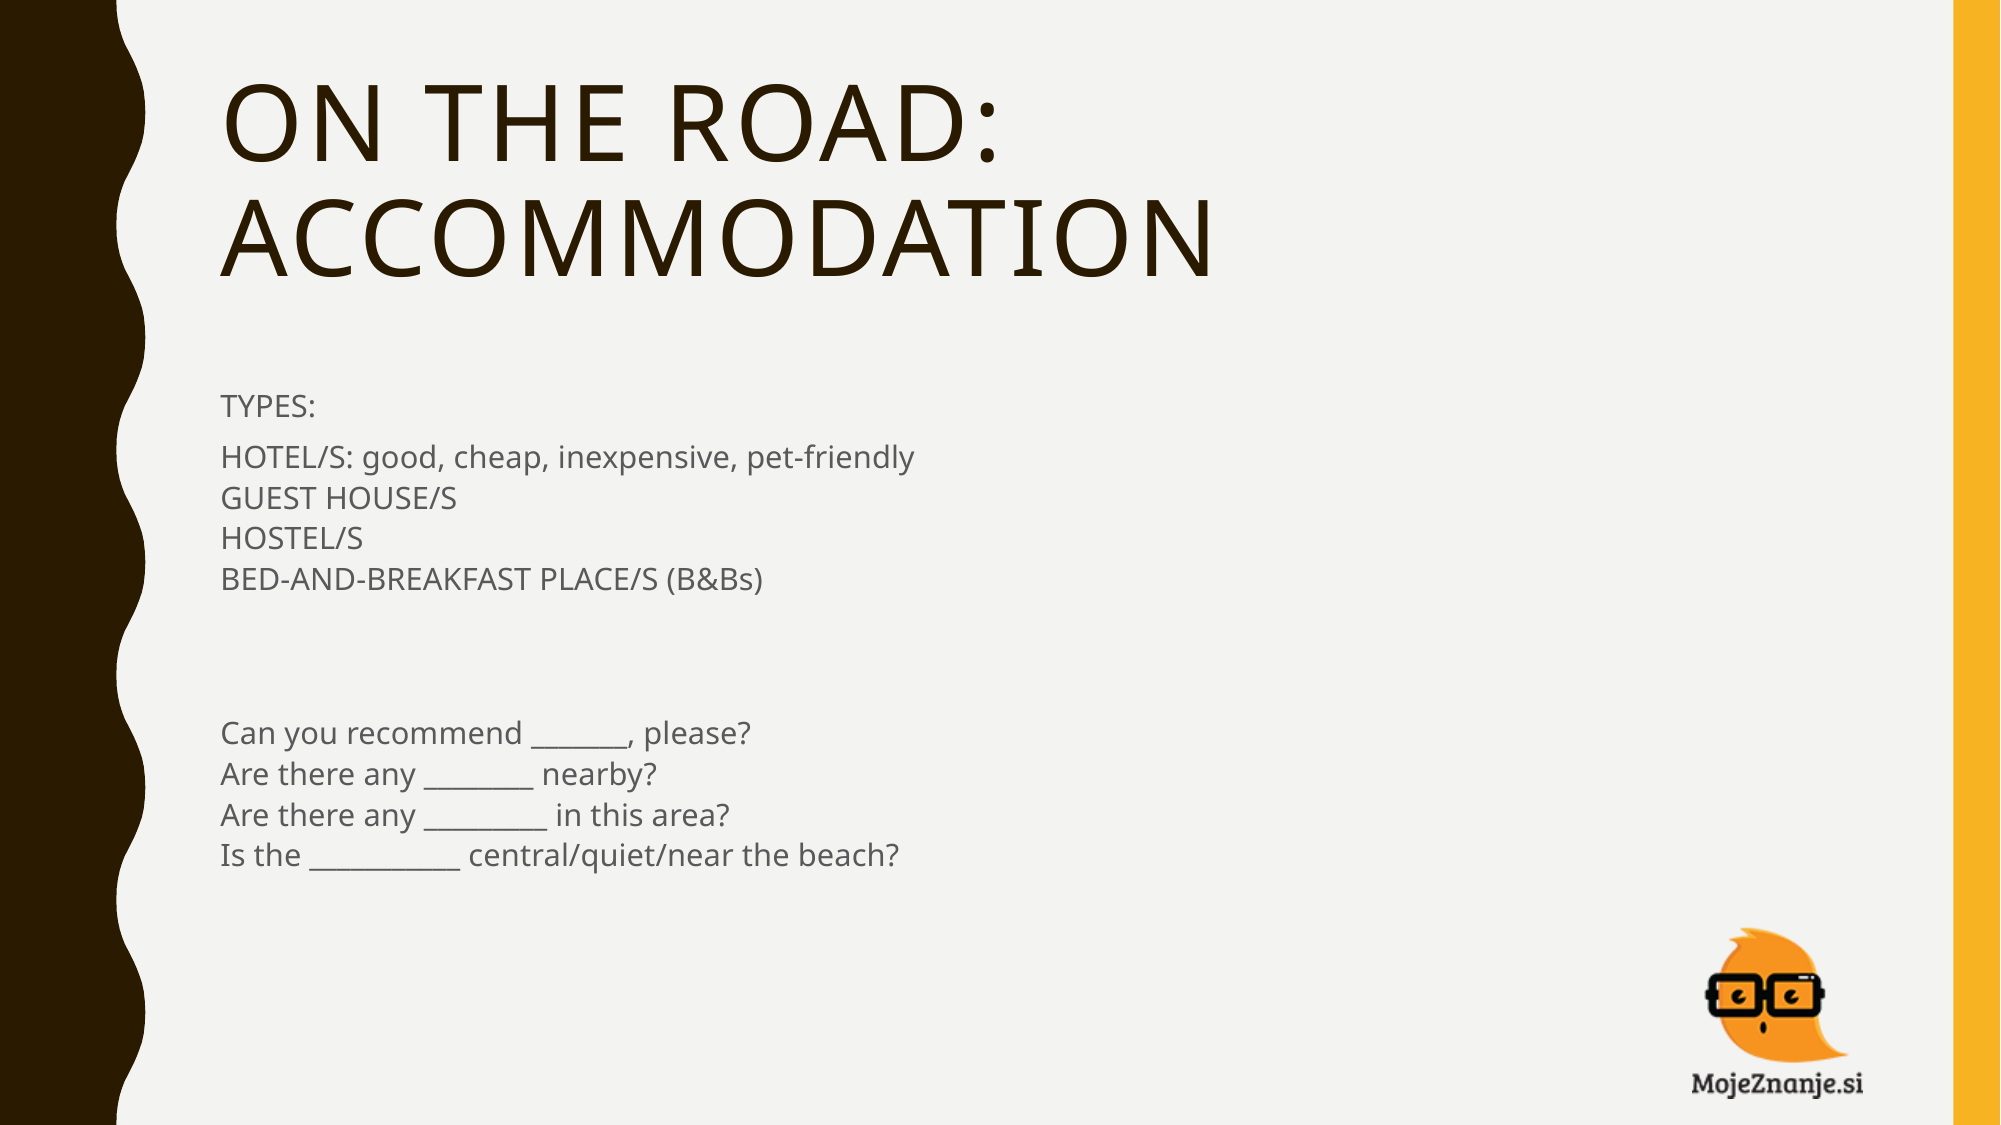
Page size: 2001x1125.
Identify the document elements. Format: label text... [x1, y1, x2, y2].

title ON THE ROAD: ACCOMMODATION [205, 62, 1875, 308]
list TYPES: HOTEL/S: good, cheap, inexpensive, pet-friendly GUEST HOUSE/S HOSTEL/S BED-AND-BREAKFAST PLACE/S (B&Bs) Can you recommend _______, please? Are there any ________ nearby? Are there any _________ in this area? Is the ___________ central/quiet/near the beach? [205, 375, 1875, 965]
picture [1692, 965, 1863, 1099]
